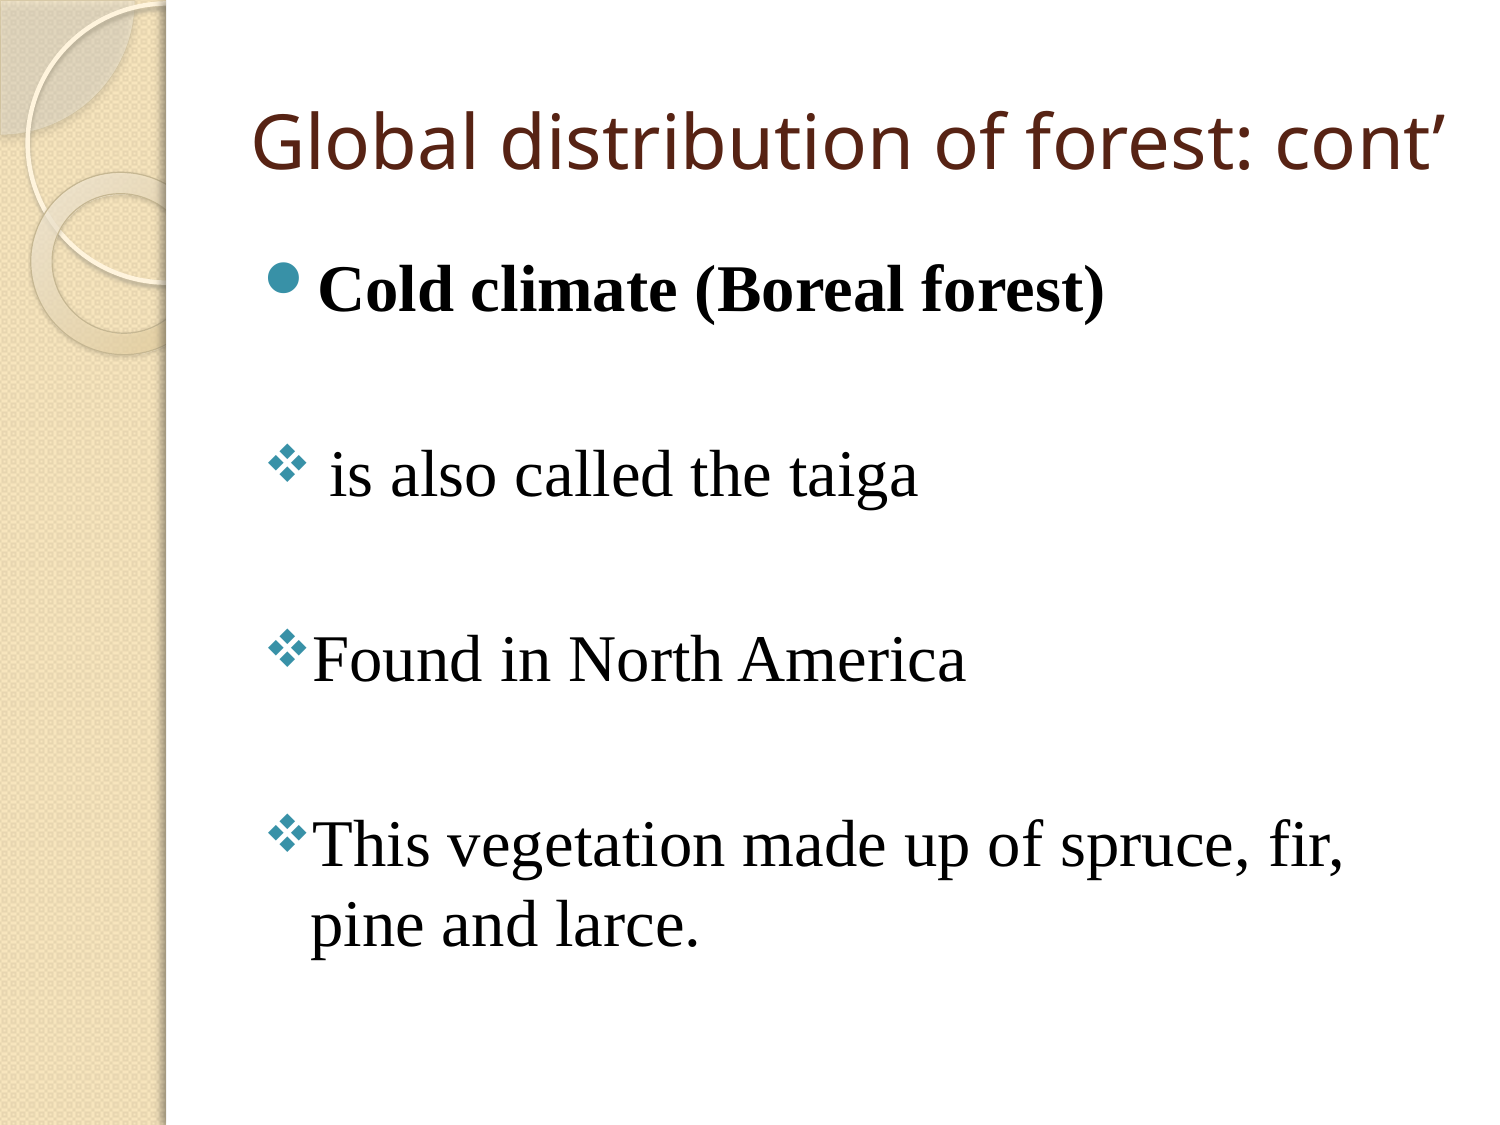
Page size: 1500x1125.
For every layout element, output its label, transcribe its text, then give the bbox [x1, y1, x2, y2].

title Global distribution of forest: cont’ [235, 45, 1466, 233]
list Cold climate (Boreal forest) is also called the taiga Found in North America This vegetation made up of spruce, fir, pine and larce. [235, 237, 1466, 1025]
